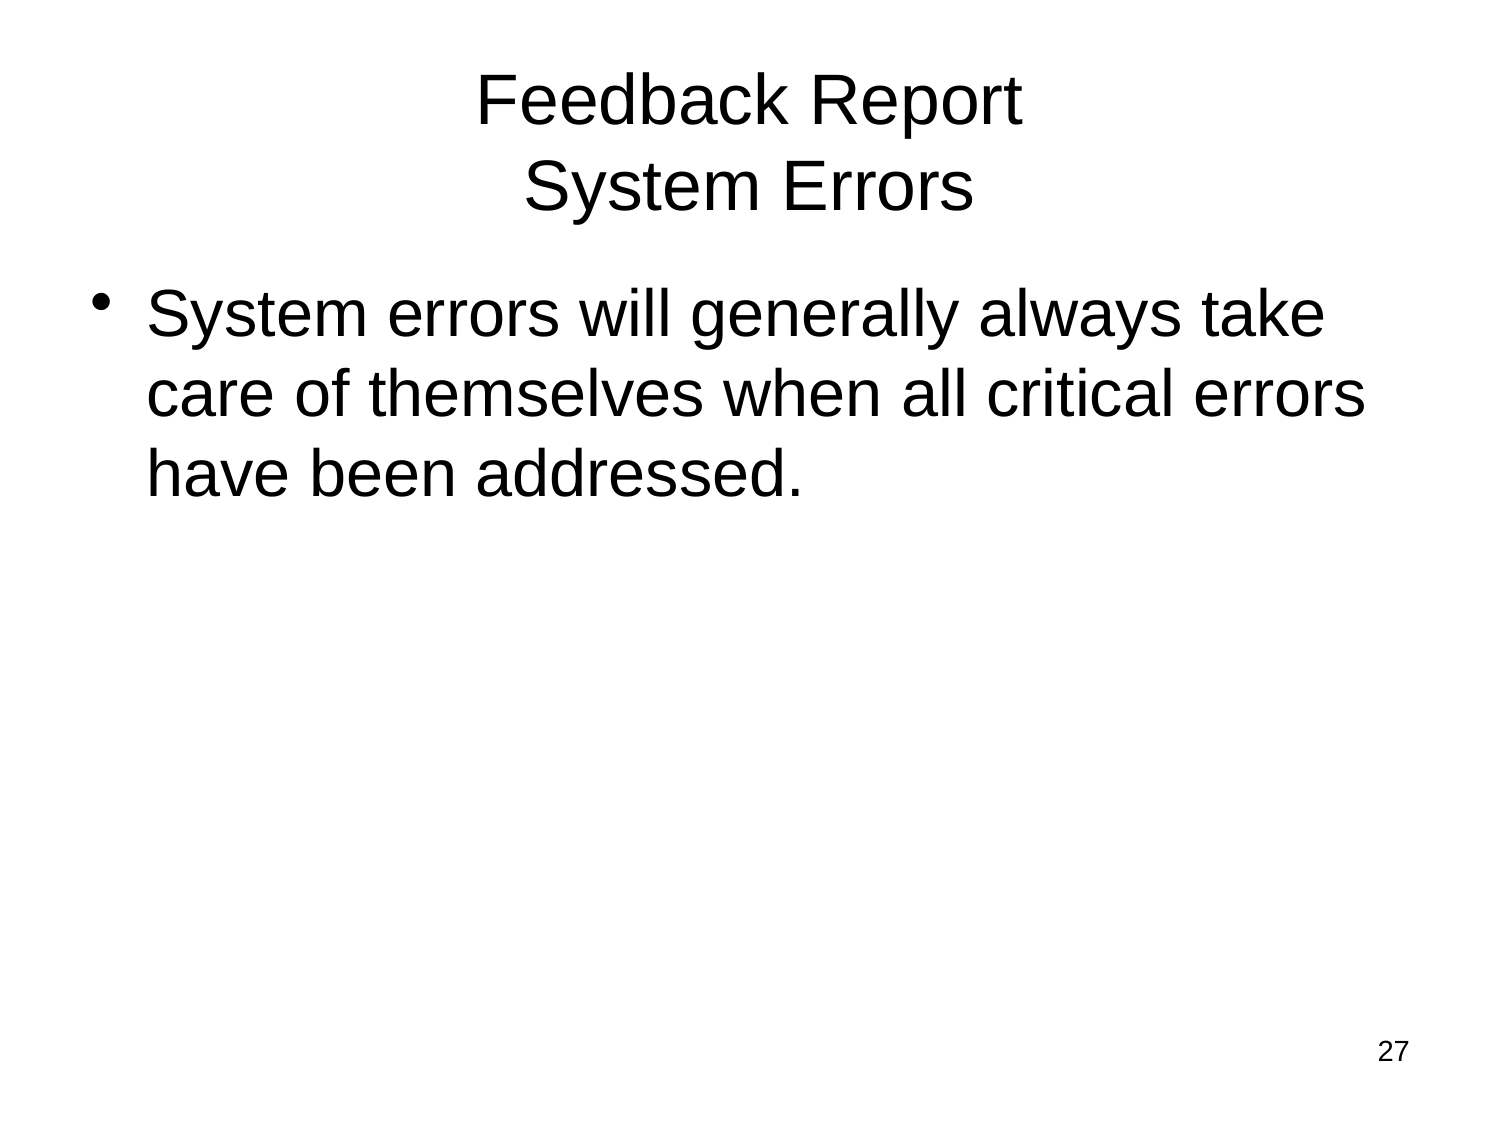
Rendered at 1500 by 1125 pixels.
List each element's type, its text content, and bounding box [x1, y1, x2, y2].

list System errors will generally always take care of themselves when all critical errors have been addressed. [74, 262, 1426, 1006]
title Feedback Report System Errors [74, 44, 1426, 233]
slide_number 27 [1074, 1024, 1426, 1103]
